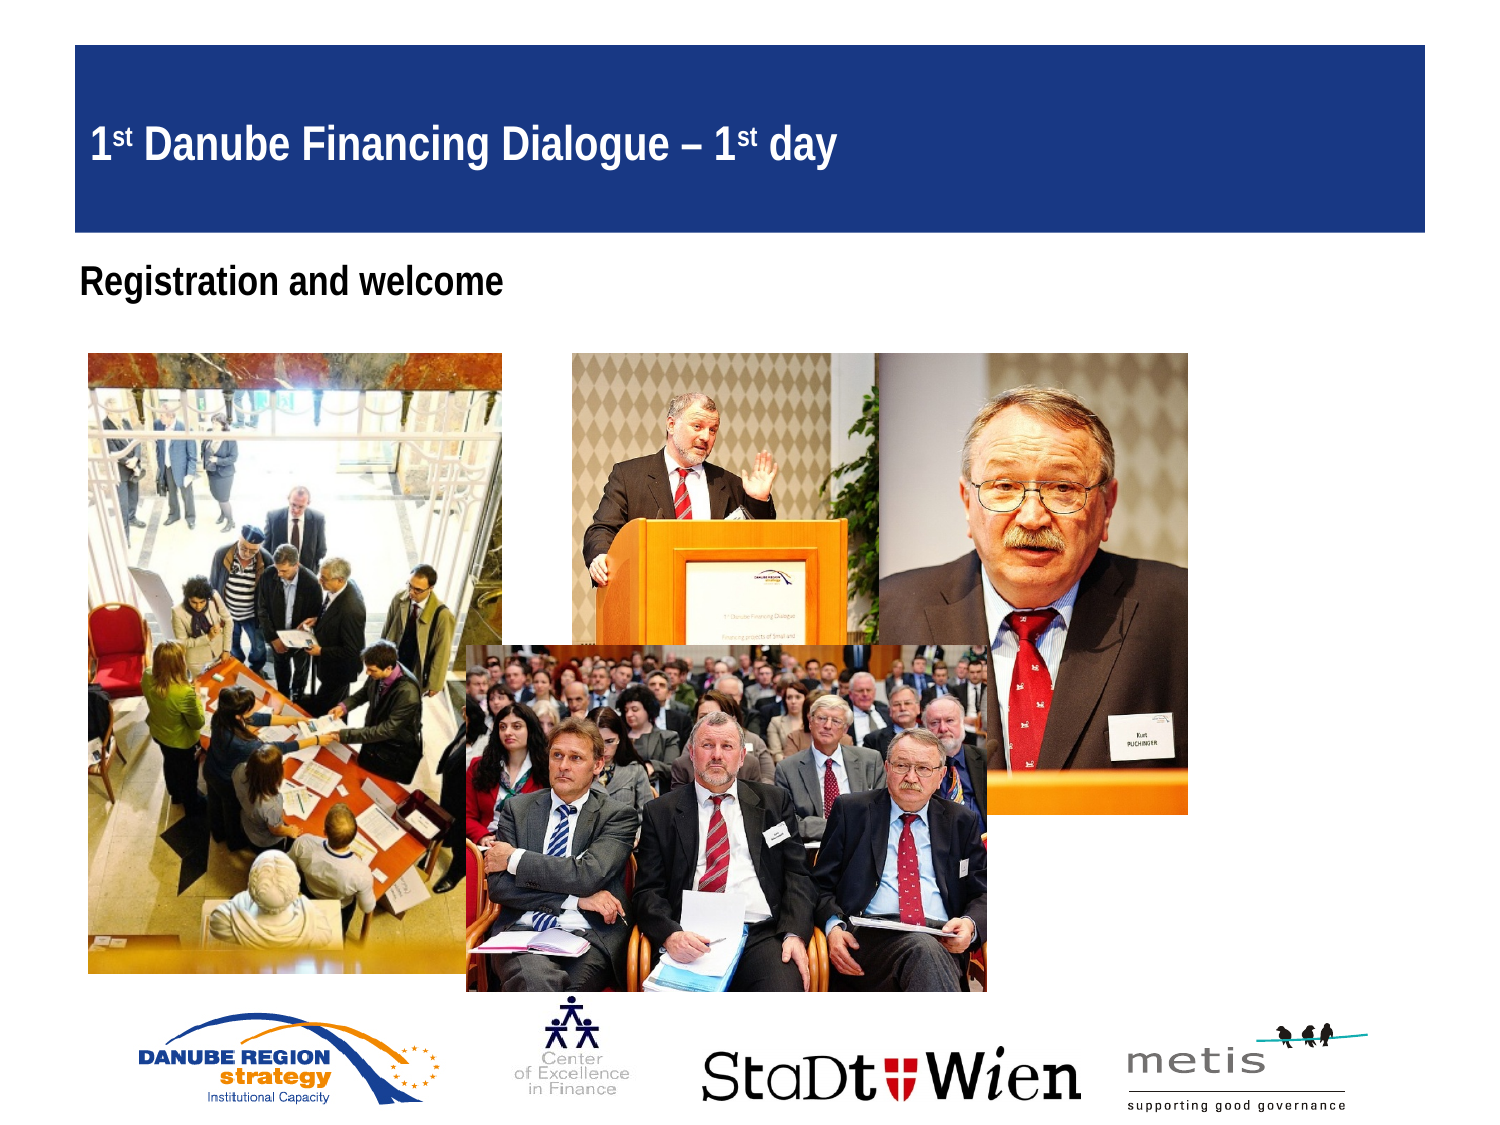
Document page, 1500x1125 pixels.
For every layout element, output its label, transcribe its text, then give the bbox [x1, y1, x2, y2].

title 1st Danube Financing Dialogue – 1st day [73, 43, 1427, 235]
picture [702, 1046, 1081, 1102]
picture [125, 999, 455, 1118]
picture [88, 353, 1188, 1104]
text_box Registration and welcome [63, 241, 764, 316]
